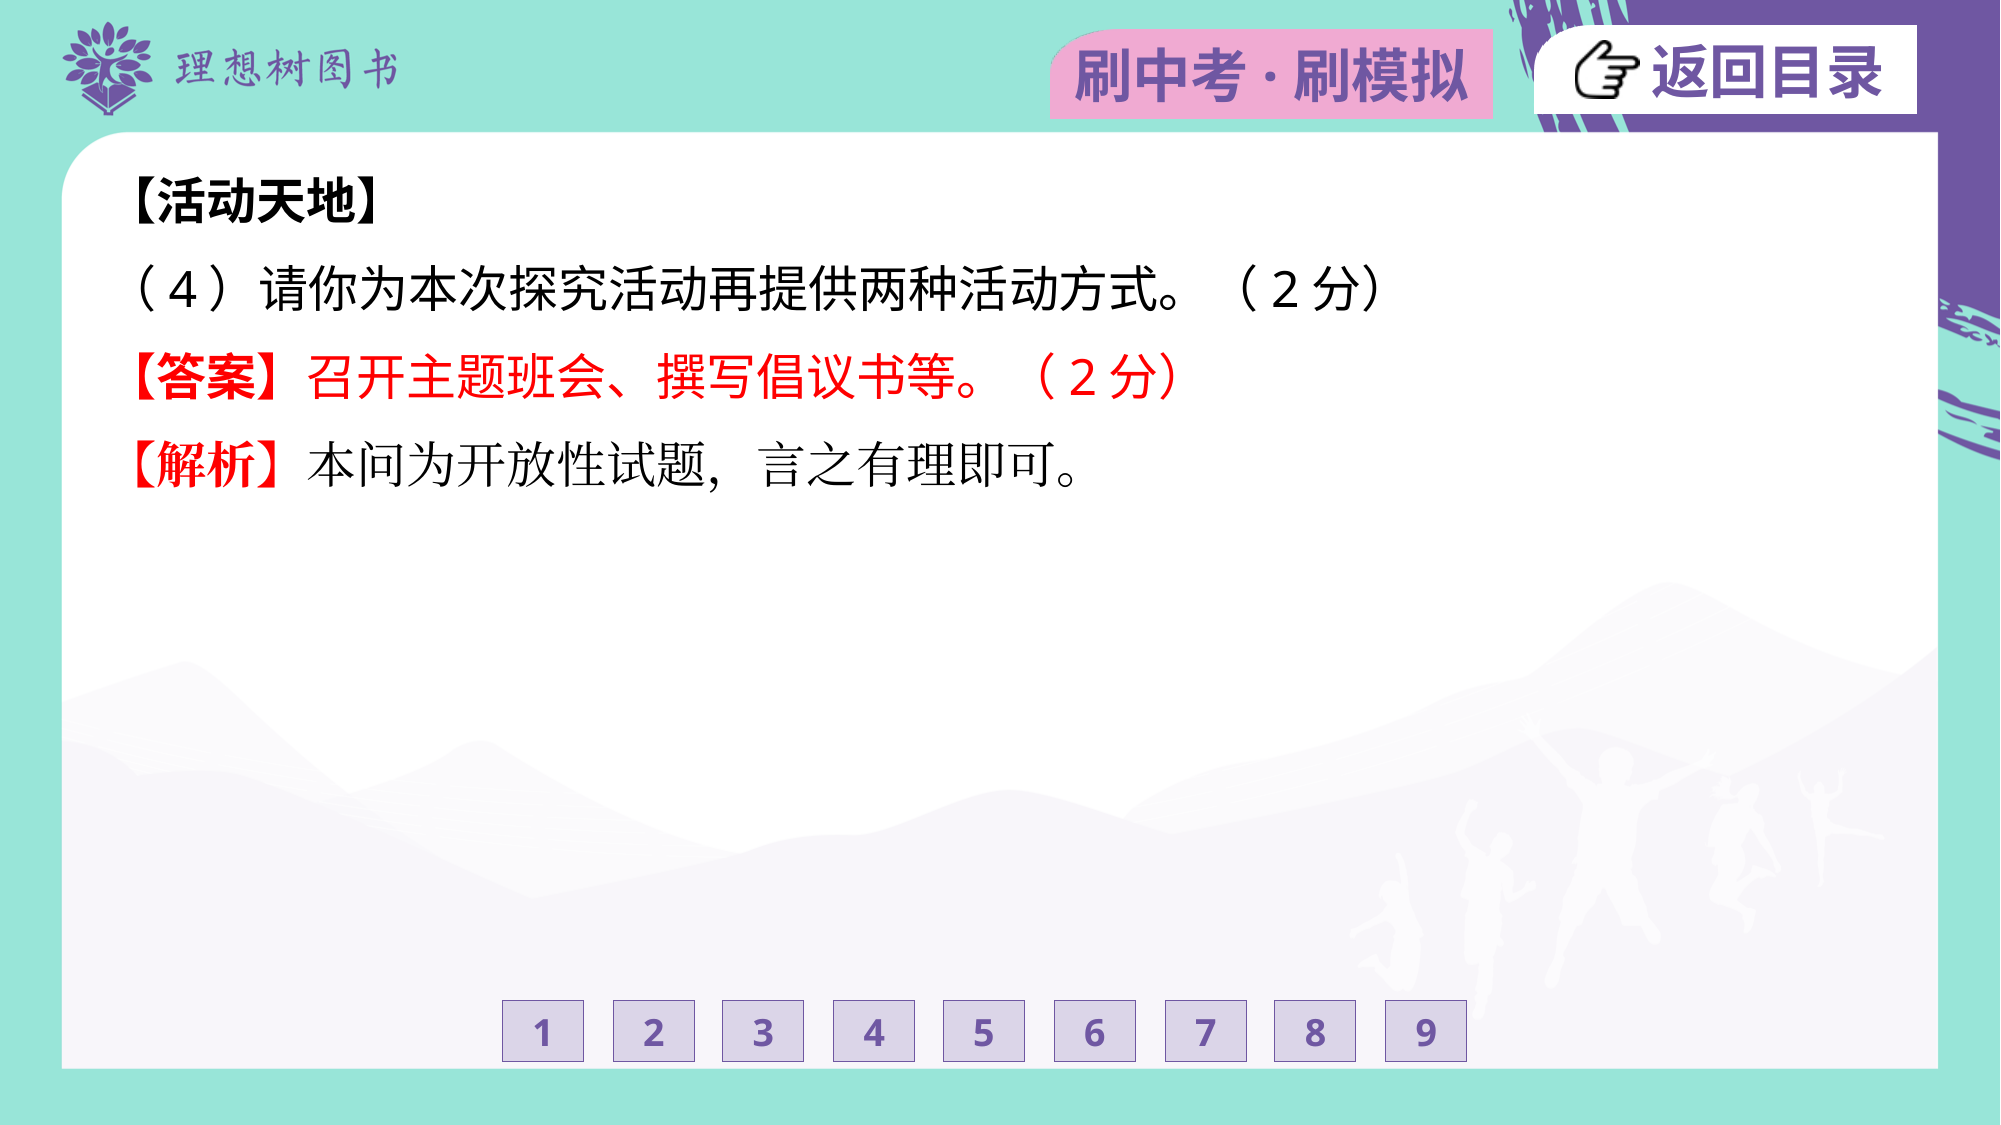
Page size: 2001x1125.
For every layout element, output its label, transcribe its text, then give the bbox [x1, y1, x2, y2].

text_box （4）请你为本次探究活动再提供两种活动方式。（2分） [106, 230, 1895, 308]
picture [0, 0, 2000, 1125]
text_box 【解析】本问为开放性试题，言之有理即可。 [106, 405, 1895, 484]
text_box 【活动天地】 [106, 141, 1895, 220]
text_box 【答案】召开主题班会、撰写倡议书等。（2分） [106, 317, 1895, 396]
